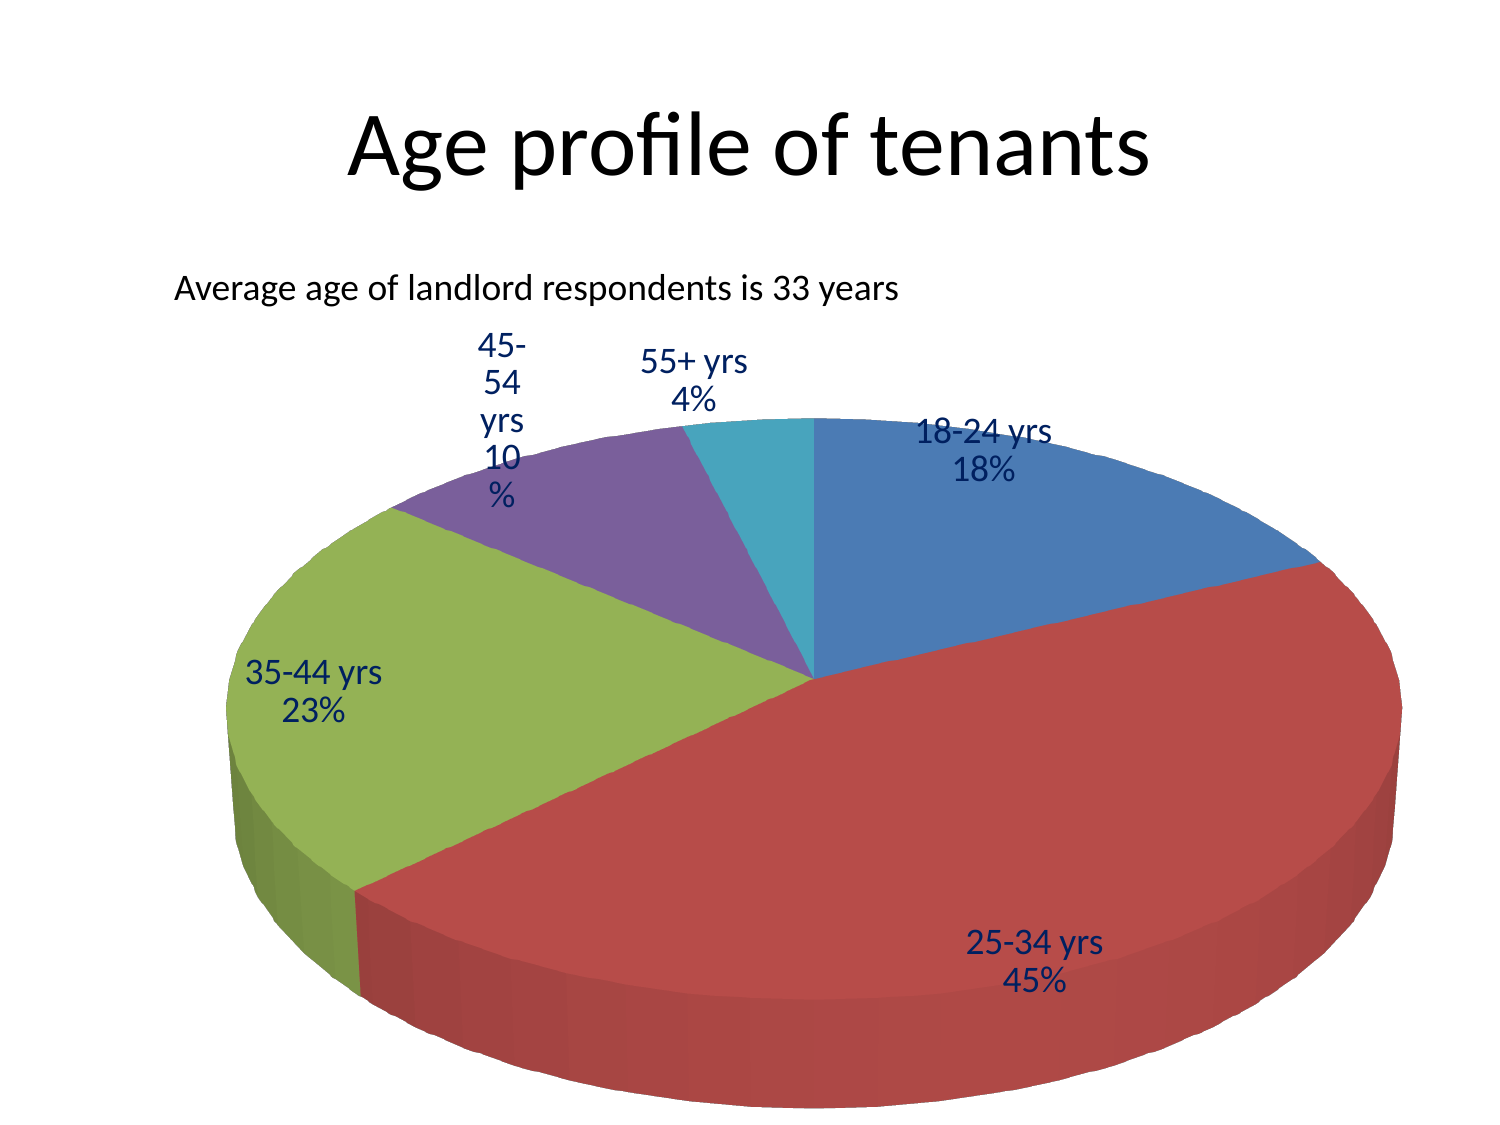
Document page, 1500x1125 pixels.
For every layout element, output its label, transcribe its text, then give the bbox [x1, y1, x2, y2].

text_box Average age of landlord respondents is 33 years [159, 255, 1412, 315]
title Age profile of tenants [75, 45, 1425, 233]
chart [127, 328, 1500, 1125]
